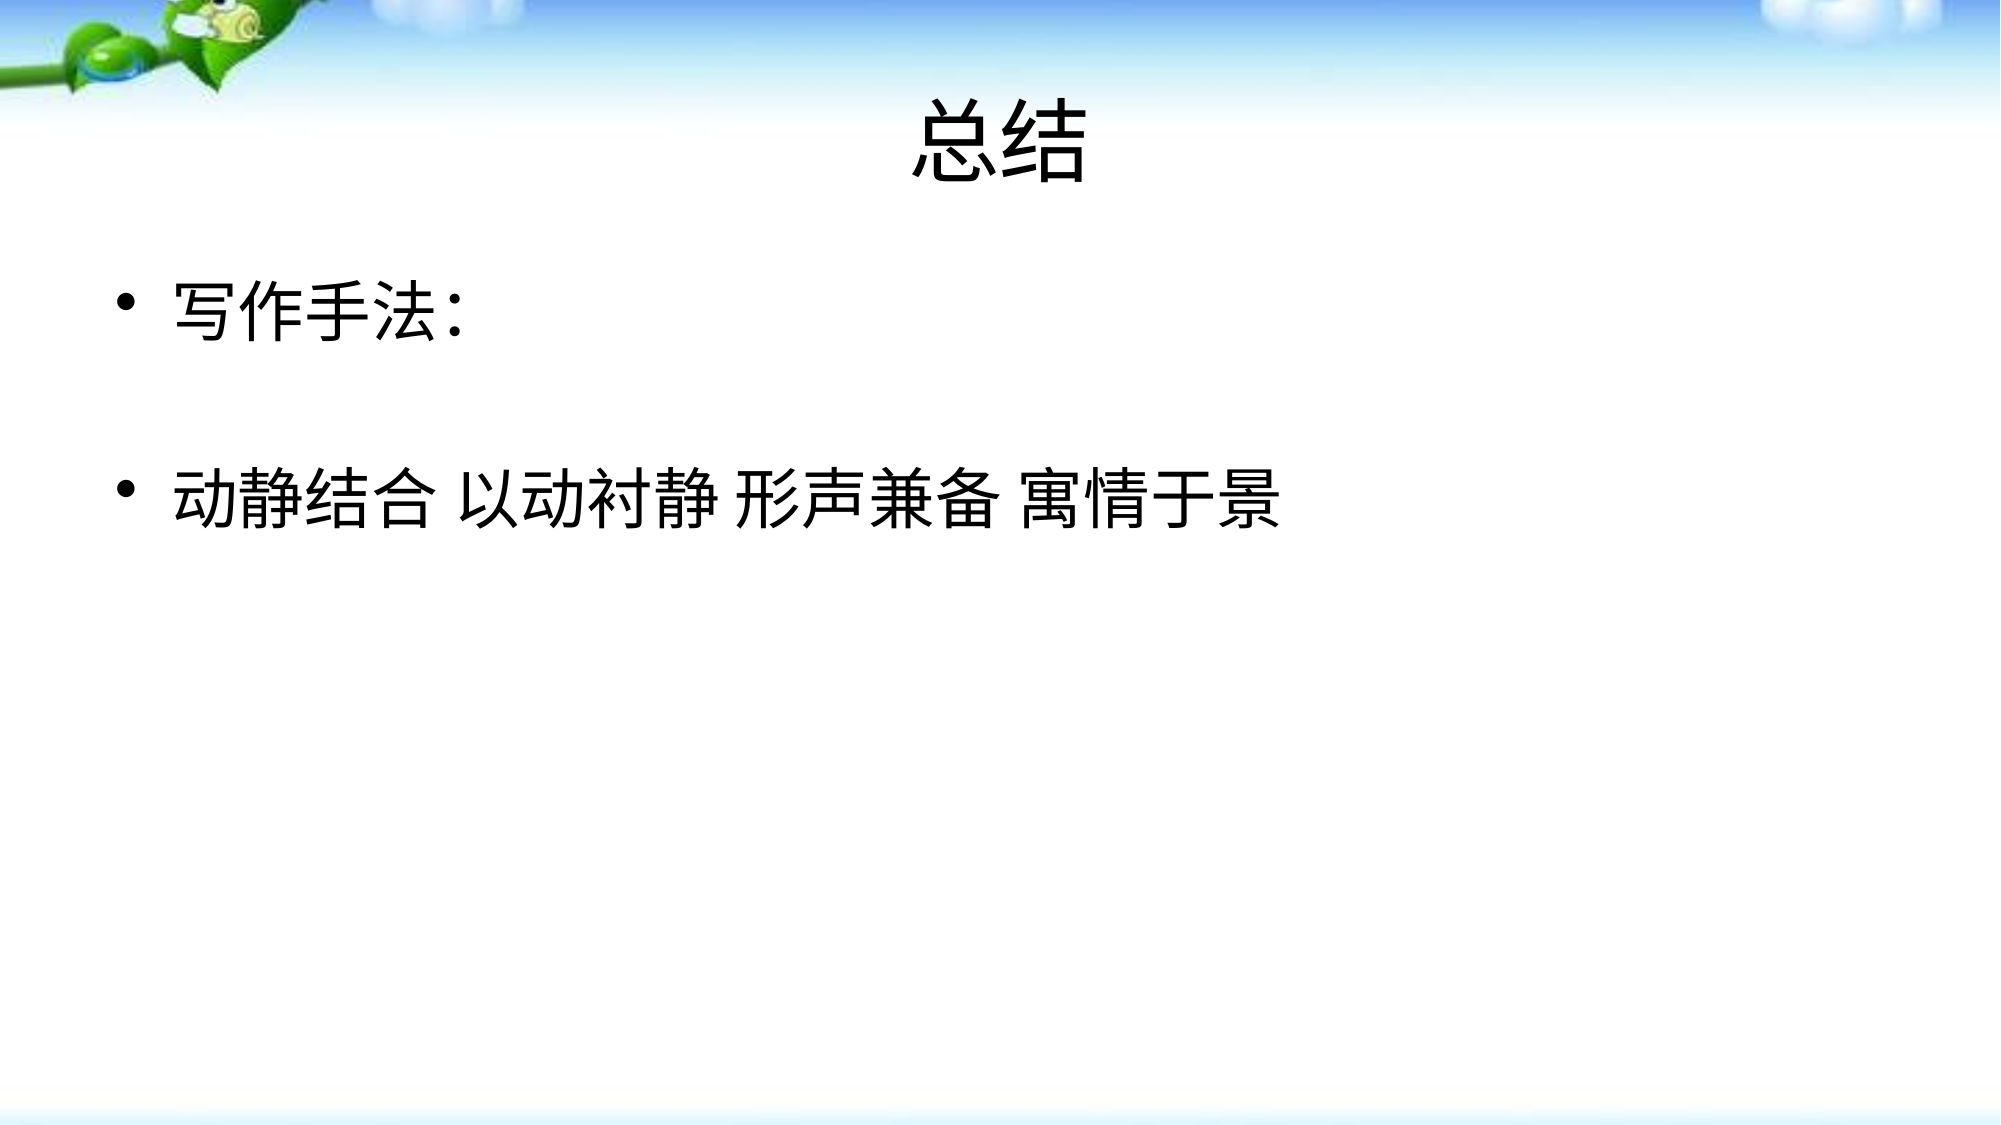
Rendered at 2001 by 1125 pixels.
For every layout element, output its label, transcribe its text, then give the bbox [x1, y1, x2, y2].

picture [0, 0, 2001, 1125]
title 总结 [99, 45, 1900, 233]
list 写作手法： 动静结合 以动衬静 形声兼备 寓情于景 [99, 262, 1900, 1005]
